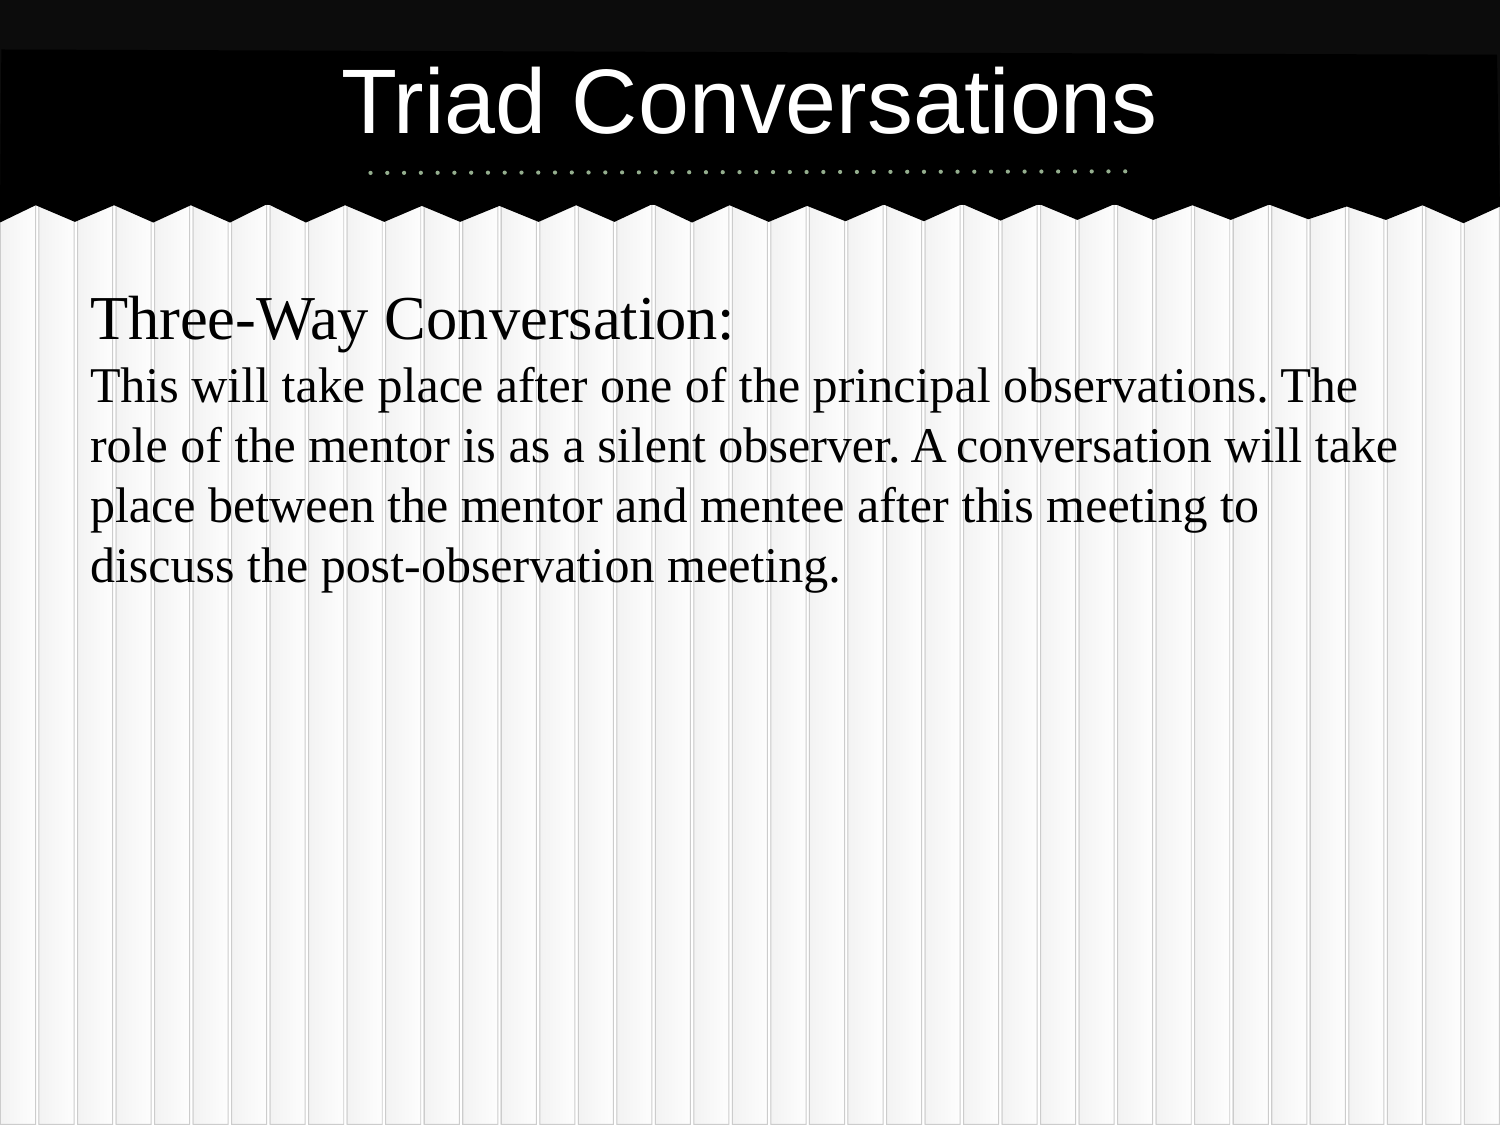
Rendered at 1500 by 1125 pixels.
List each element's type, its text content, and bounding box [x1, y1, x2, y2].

title Triad Conversations [75, 2, 1425, 191]
list Three-Way Conversation: This will take place after one of the principal observations. The role of the mentor is as a silent observer. A conversation will take place between the mentor and mentee after this meeting to discuss the post-observation meeting. [75, 262, 1425, 1057]
